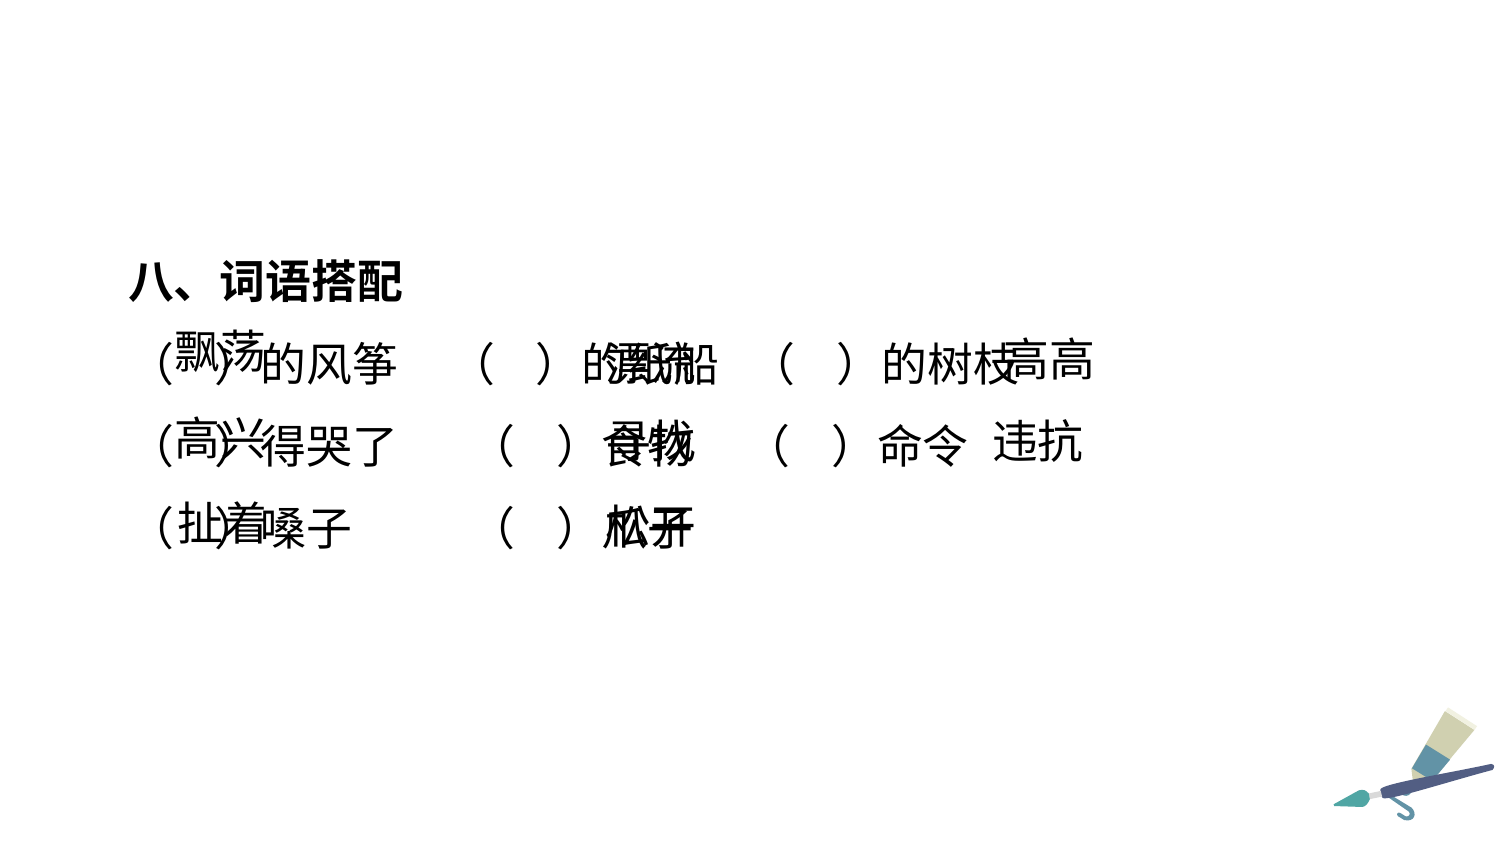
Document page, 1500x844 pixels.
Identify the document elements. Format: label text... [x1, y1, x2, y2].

text_box 寻找 [590, 405, 712, 475]
text_box 违抗 [977, 405, 1099, 476]
text_box 高高 [988, 323, 1110, 393]
text_box 飘荡 [160, 314, 282, 385]
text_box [1358, 708, 1481, 844]
text_box 扯着 [162, 487, 284, 558]
text_box 松开 [590, 490, 712, 561]
text_box 八、词语搭配 （ ）的风筝 （ ）的纸船 （ ）的树枝 （ ）得哭了 （ ）食物 （ ）命令 （ ）嗓子 （ ）爪子 [113, 217, 1488, 563]
text_box 高兴 [160, 402, 282, 472]
text_box 漂流 [590, 327, 712, 397]
